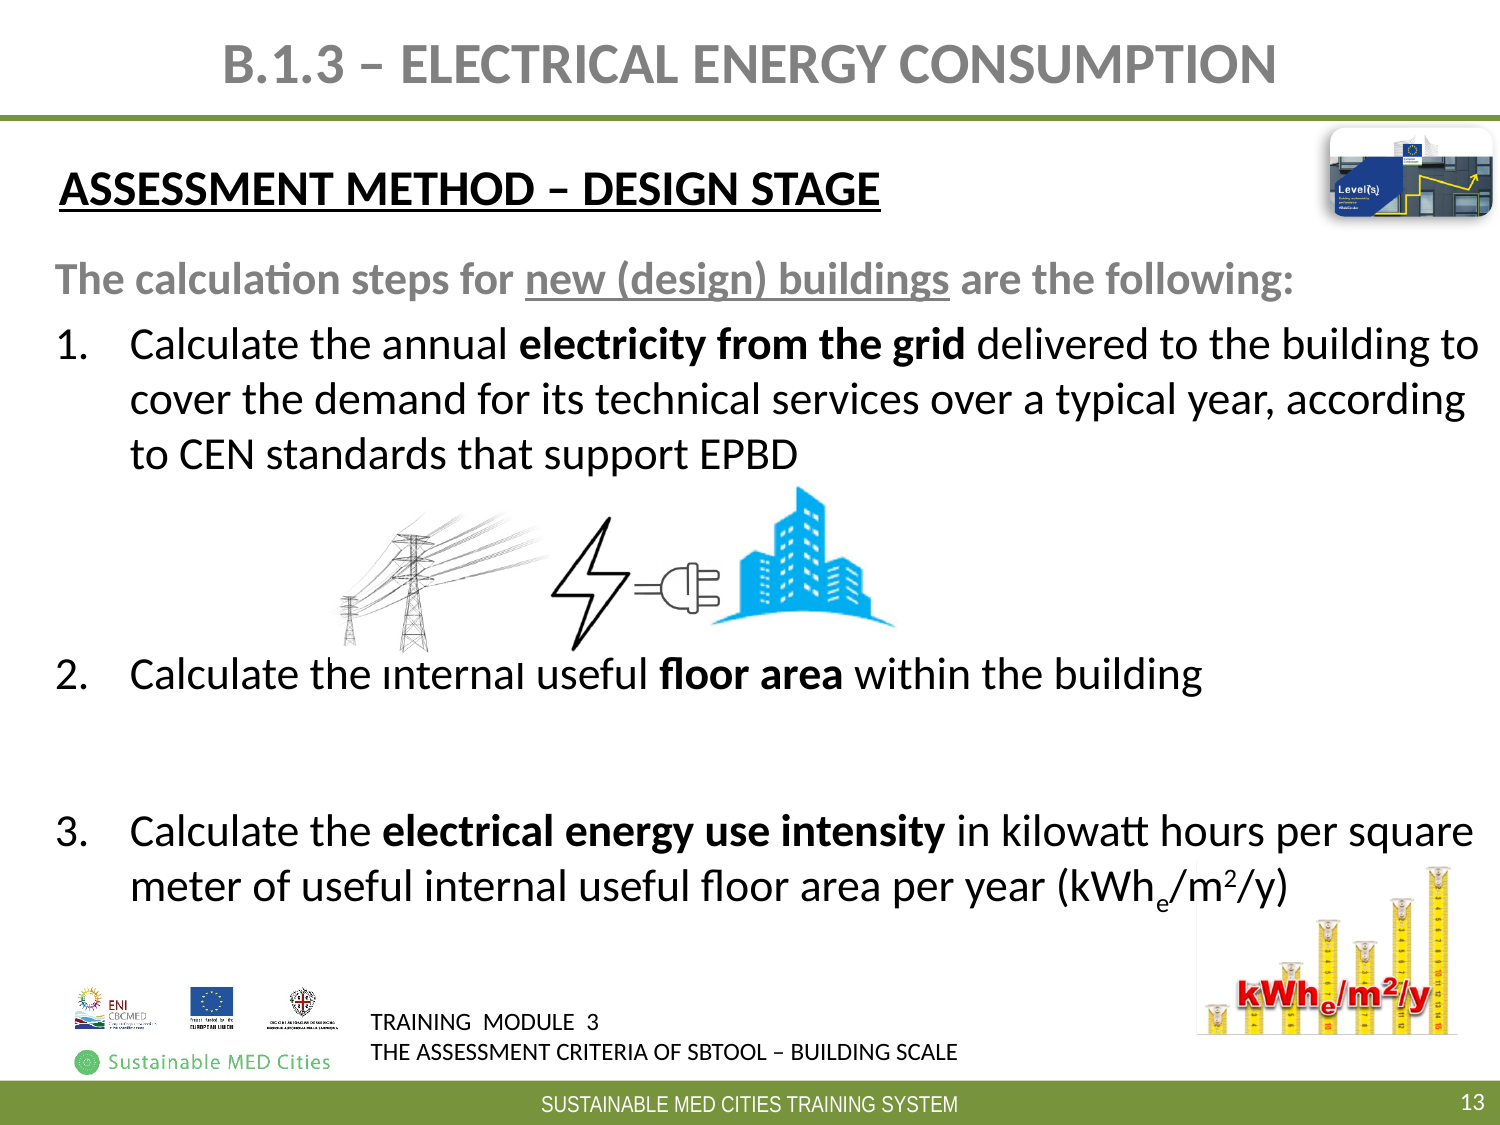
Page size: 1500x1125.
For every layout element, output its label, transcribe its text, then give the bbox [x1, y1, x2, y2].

text_box The calculation steps for new (design) buildings are the following: Calculate the annual electricity from the grid delivered to the building to cover the demand for its technical services over a typical year, according to CEN standards that support EPBD Calculate the internal useful floor area within the building Calculate the electrical energy use intensity in kilowatt hours per square meter of useful internal useful floor area per year (kWhe/m2/y) [39, 241, 1500, 816]
slide_number 13 [1149, 1078, 1500, 1125]
picture [330, 481, 902, 664]
picture [1329, 127, 1493, 217]
text_box ASSESSMENT METHOD – DESIGN STAGE [43, 147, 1331, 235]
title B.1.3 – ELECTRICAL ENERGY CONSUMPTION [0, 0, 1500, 121]
picture [62, 978, 356, 1080]
picture [1166, 861, 1500, 1043]
